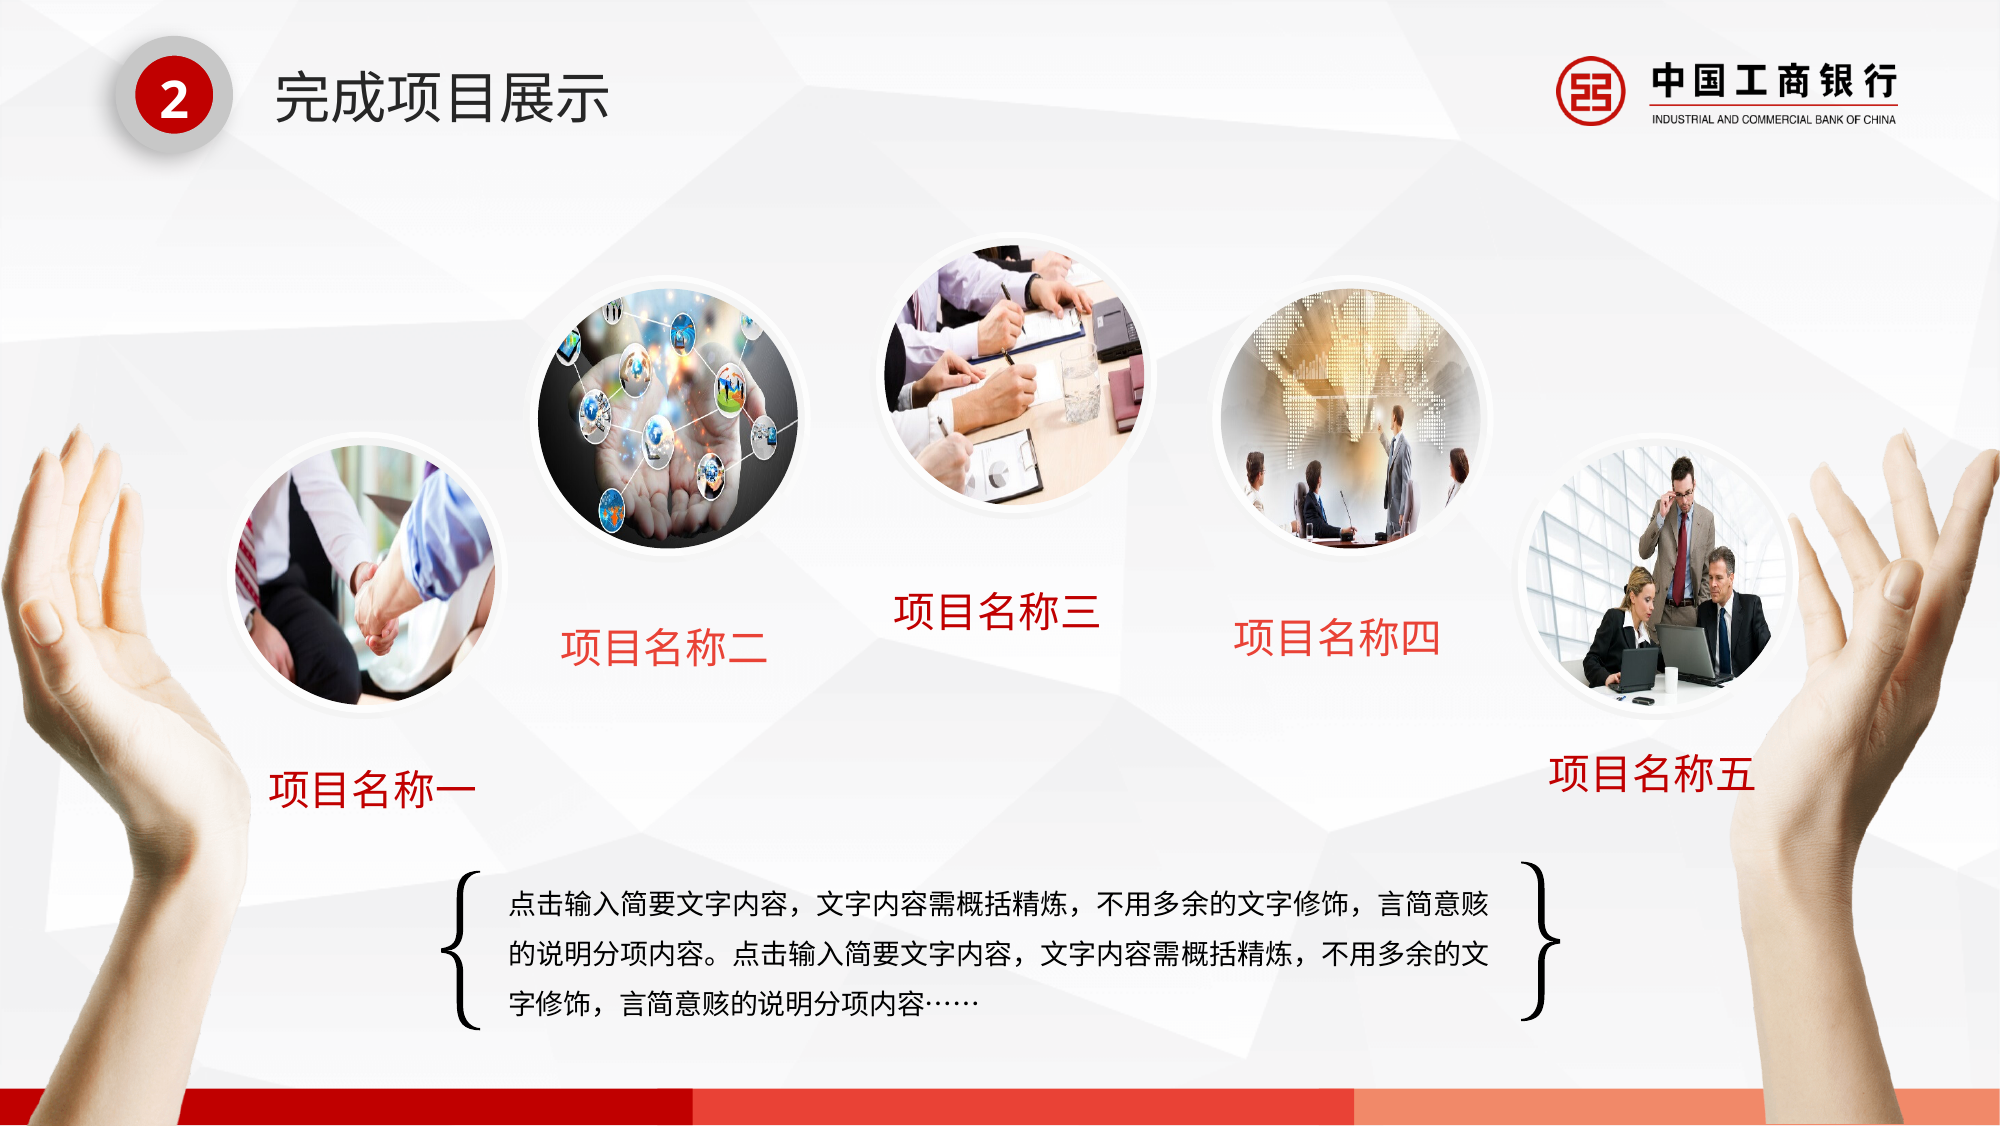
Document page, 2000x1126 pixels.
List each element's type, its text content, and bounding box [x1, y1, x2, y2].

picture [0, 0, 2000, 1126]
text_box 项目名称二 [518, 614, 811, 679]
text_box 项目名称三 [861, 578, 1135, 643]
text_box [523, 274, 811, 563]
title 完成项目展示 [259, 54, 631, 139]
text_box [220, 431, 509, 720]
text_box 项目名称四 [1188, 604, 1488, 670]
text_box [869, 231, 1158, 520]
text_box [1521, 861, 1561, 1022]
text_box 点击输入简要文字内容，文字内容需概括精炼，不用多余的文字修饰，言简意赅的说明分项内容。点击输入简要文字内容，文字内容需概括精炼，不用多余的文字修饰，言简意赅的说明分项内容…… [508, 869, 1490, 1020]
text_box 项目名称一 [257, 756, 519, 821]
text_box [441, 870, 481, 1031]
text_box 项目名称五 [1503, 740, 1723, 806]
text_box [116, 36, 233, 153]
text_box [1205, 274, 1494, 563]
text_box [1511, 432, 1800, 721]
